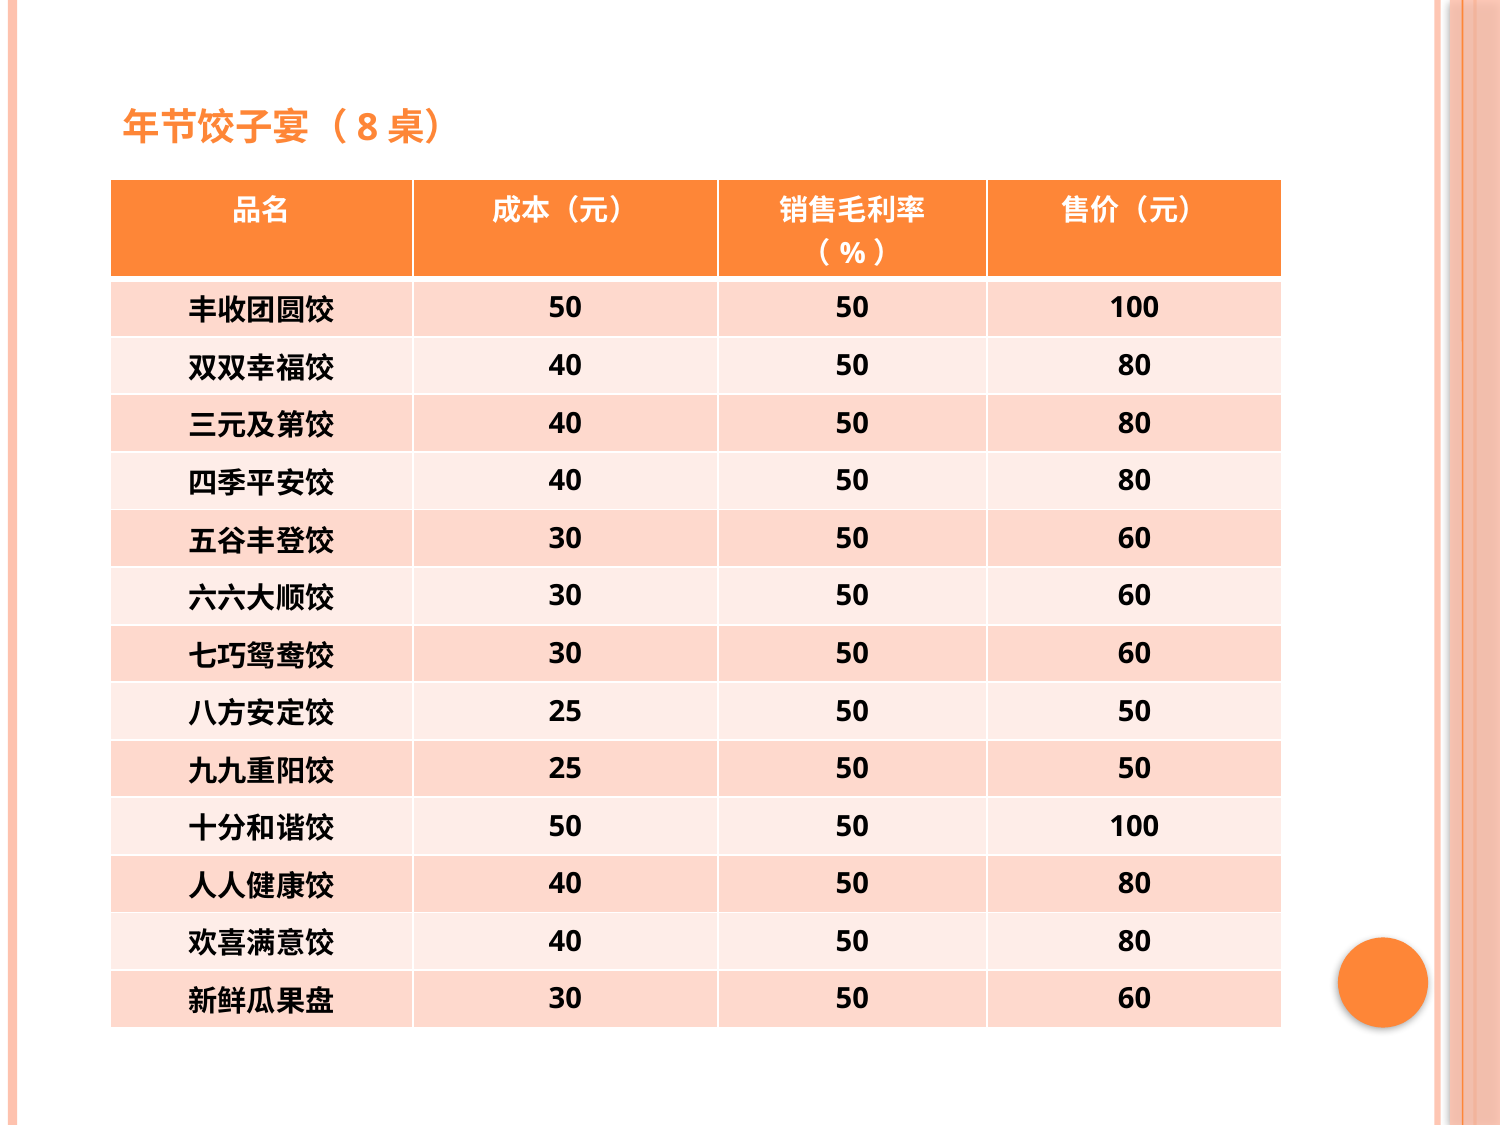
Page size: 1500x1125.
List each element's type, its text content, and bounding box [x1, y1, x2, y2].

table_cell 50 [988, 741, 1281, 796]
table_cell 欢喜满意饺 [111, 913, 412, 969]
table_cell 40 [414, 395, 717, 451]
table_cell 30 [414, 510, 717, 566]
table_header 销售毛利率（%） [719, 180, 986, 276]
table_cell 50 [988, 683, 1281, 739]
table_cell 60 [988, 510, 1281, 566]
table_cell 双双幸福饺 [111, 338, 412, 393]
table_cell 四季平安饺 [111, 453, 412, 509]
table_cell 25 [414, 741, 717, 796]
table_cell 50 [719, 282, 986, 336]
table_cell 五谷丰登饺 [111, 510, 412, 566]
table_cell 80 [988, 453, 1281, 509]
table_cell 60 [988, 568, 1281, 624]
table_header 售价（元） [988, 180, 1281, 276]
table_cell 40 [414, 856, 717, 912]
table_cell 50 [719, 626, 986, 681]
table_cell 30 [414, 971, 717, 1027]
table_cell 60 [988, 626, 1281, 681]
table_cell 六六大顺饺 [111, 568, 412, 624]
table_header 成本（元） [414, 180, 717, 276]
table_cell 80 [988, 395, 1281, 451]
table_cell 人人健康饺 [111, 856, 412, 912]
table_cell 50 [719, 798, 986, 854]
table_cell 新鲜瓜果盘 [111, 971, 412, 1027]
table_cell 50 [719, 510, 986, 566]
table_cell 50 [719, 741, 986, 796]
table_cell 80 [988, 338, 1281, 393]
table_cell 50 [719, 395, 986, 451]
table_cell 25 [414, 683, 717, 739]
table_cell 50 [719, 568, 986, 624]
table_cell 50 [719, 683, 986, 739]
table_cell 50 [719, 453, 986, 509]
table_cell 30 [414, 568, 717, 624]
table_cell 50 [414, 282, 717, 336]
table_cell 七巧鸳鸯饺 [111, 626, 412, 681]
table_cell 八方安定饺 [111, 683, 412, 739]
table_cell 三元及第饺 [111, 395, 412, 451]
table_cell 十分和谐饺 [111, 798, 412, 854]
table_cell 丰收团圆饺 [111, 282, 412, 336]
table_cell 50 [719, 338, 986, 393]
table_cell 50 [719, 971, 986, 1027]
table_cell 40 [414, 338, 717, 393]
table_cell 100 [988, 282, 1281, 336]
table_cell 40 [414, 453, 717, 509]
table_cell 50 [719, 856, 986, 912]
table_cell 80 [988, 913, 1281, 969]
text_box 年节饺子宴（8桌） [108, 95, 550, 156]
table_cell 九九重阳饺 [111, 741, 412, 796]
table_cell 40 [414, 913, 717, 969]
table_header 品名 [111, 180, 412, 276]
table_cell 50 [719, 913, 986, 969]
table_cell 80 [988, 856, 1281, 912]
table_cell 60 [988, 971, 1281, 1027]
table_cell 100 [988, 798, 1281, 854]
table_cell 30 [414, 626, 717, 681]
table_cell 50 [414, 798, 717, 854]
